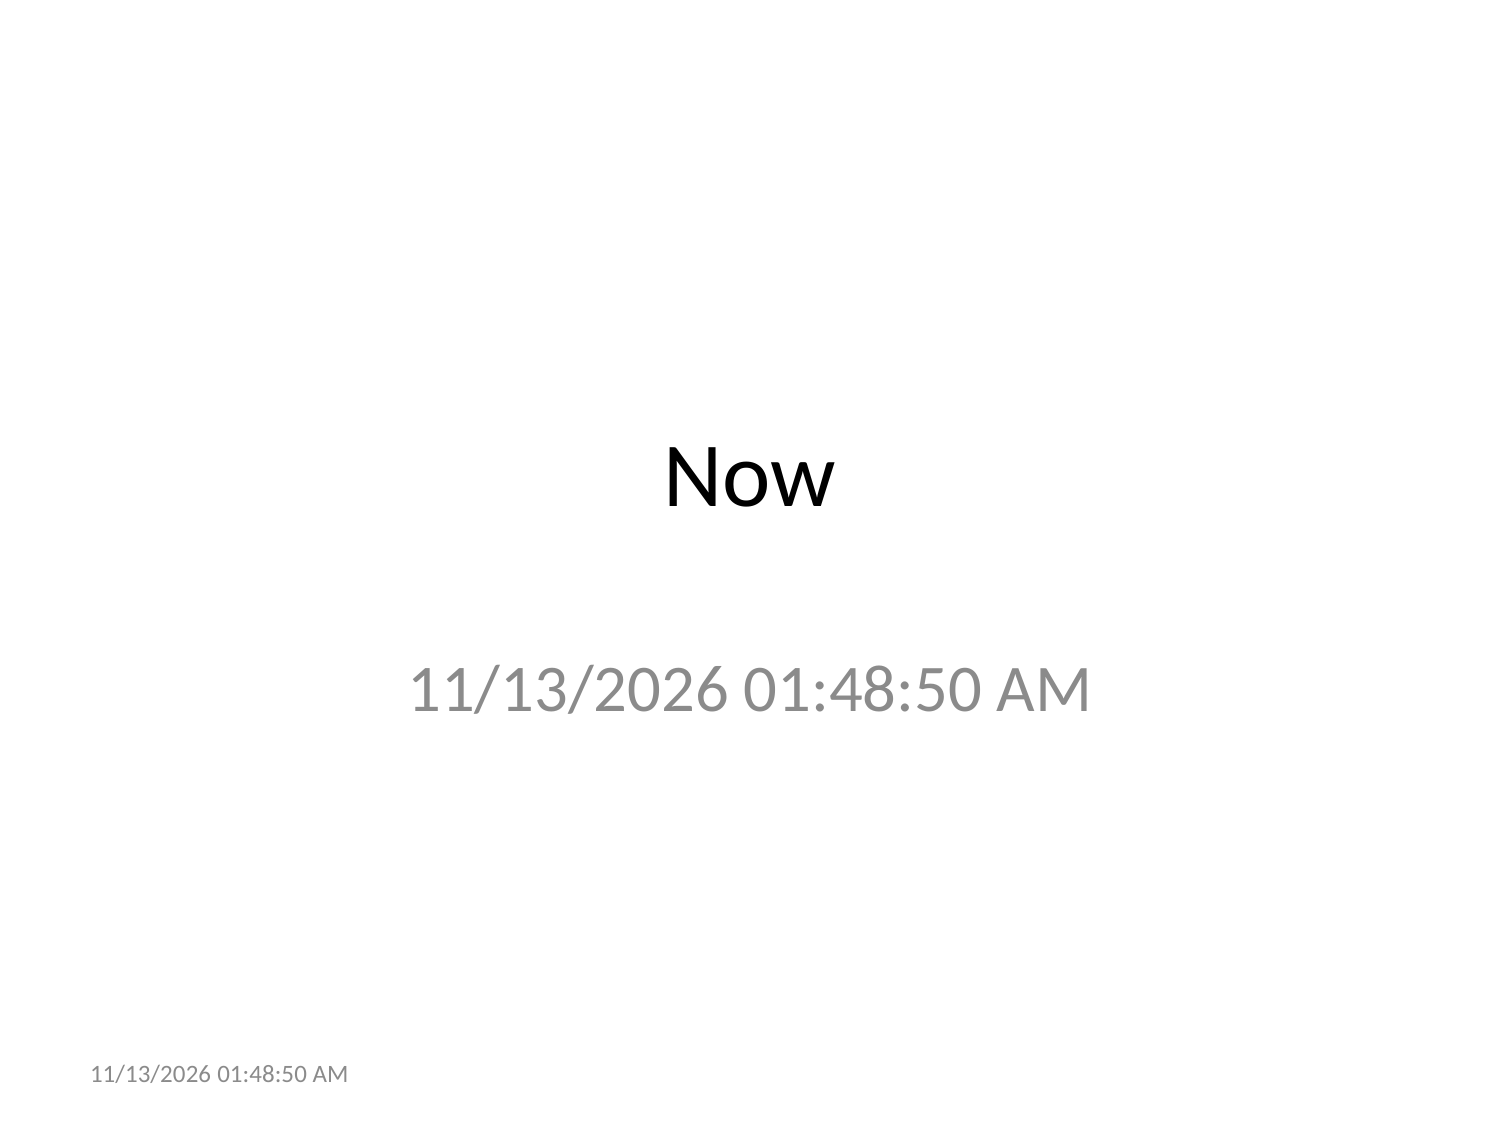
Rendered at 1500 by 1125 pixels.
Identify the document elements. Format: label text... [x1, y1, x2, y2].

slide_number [75, 1042, 425, 1103]
subtitle 2011-12-19 10:20:04 AM [225, 637, 1275, 925]
title Now [112, 349, 1388, 591]
